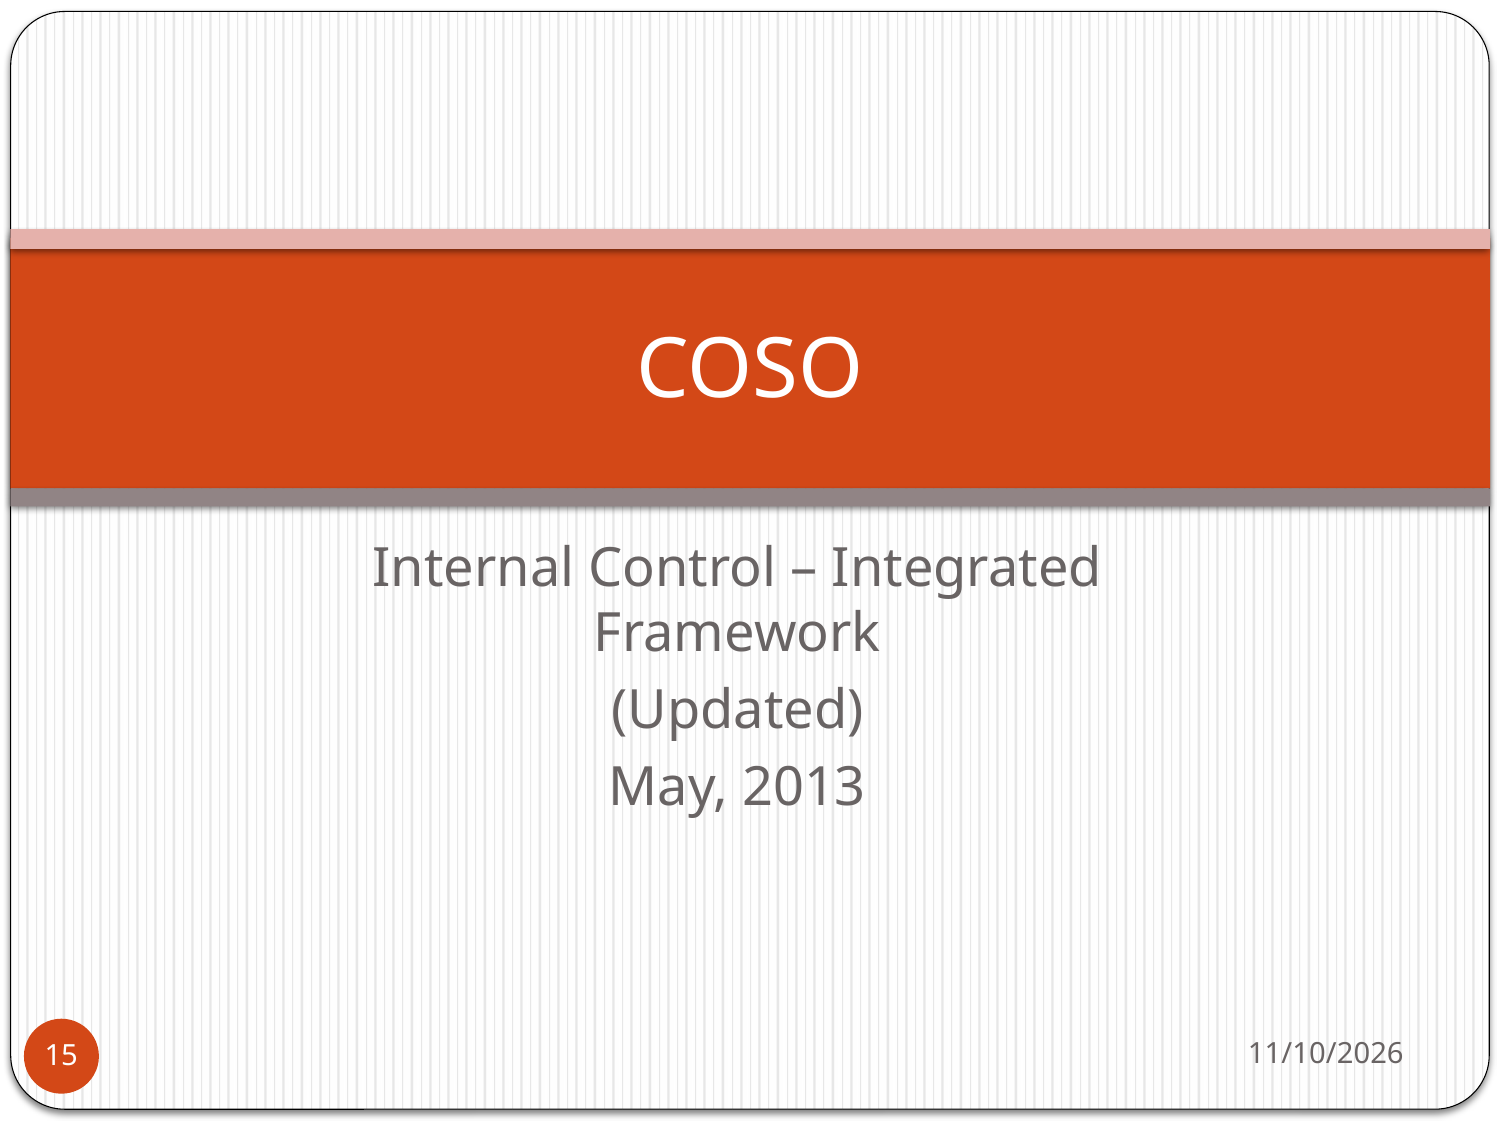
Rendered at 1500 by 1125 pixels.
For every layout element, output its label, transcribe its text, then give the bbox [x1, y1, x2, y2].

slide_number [1012, 1015, 1419, 1094]
slide_number 15 [23, 1018, 99, 1094]
title COSO [75, 247, 1425, 489]
subtitle Internal Control – Integrated Framework (Updated) May, 2013 [212, 525, 1263, 788]
